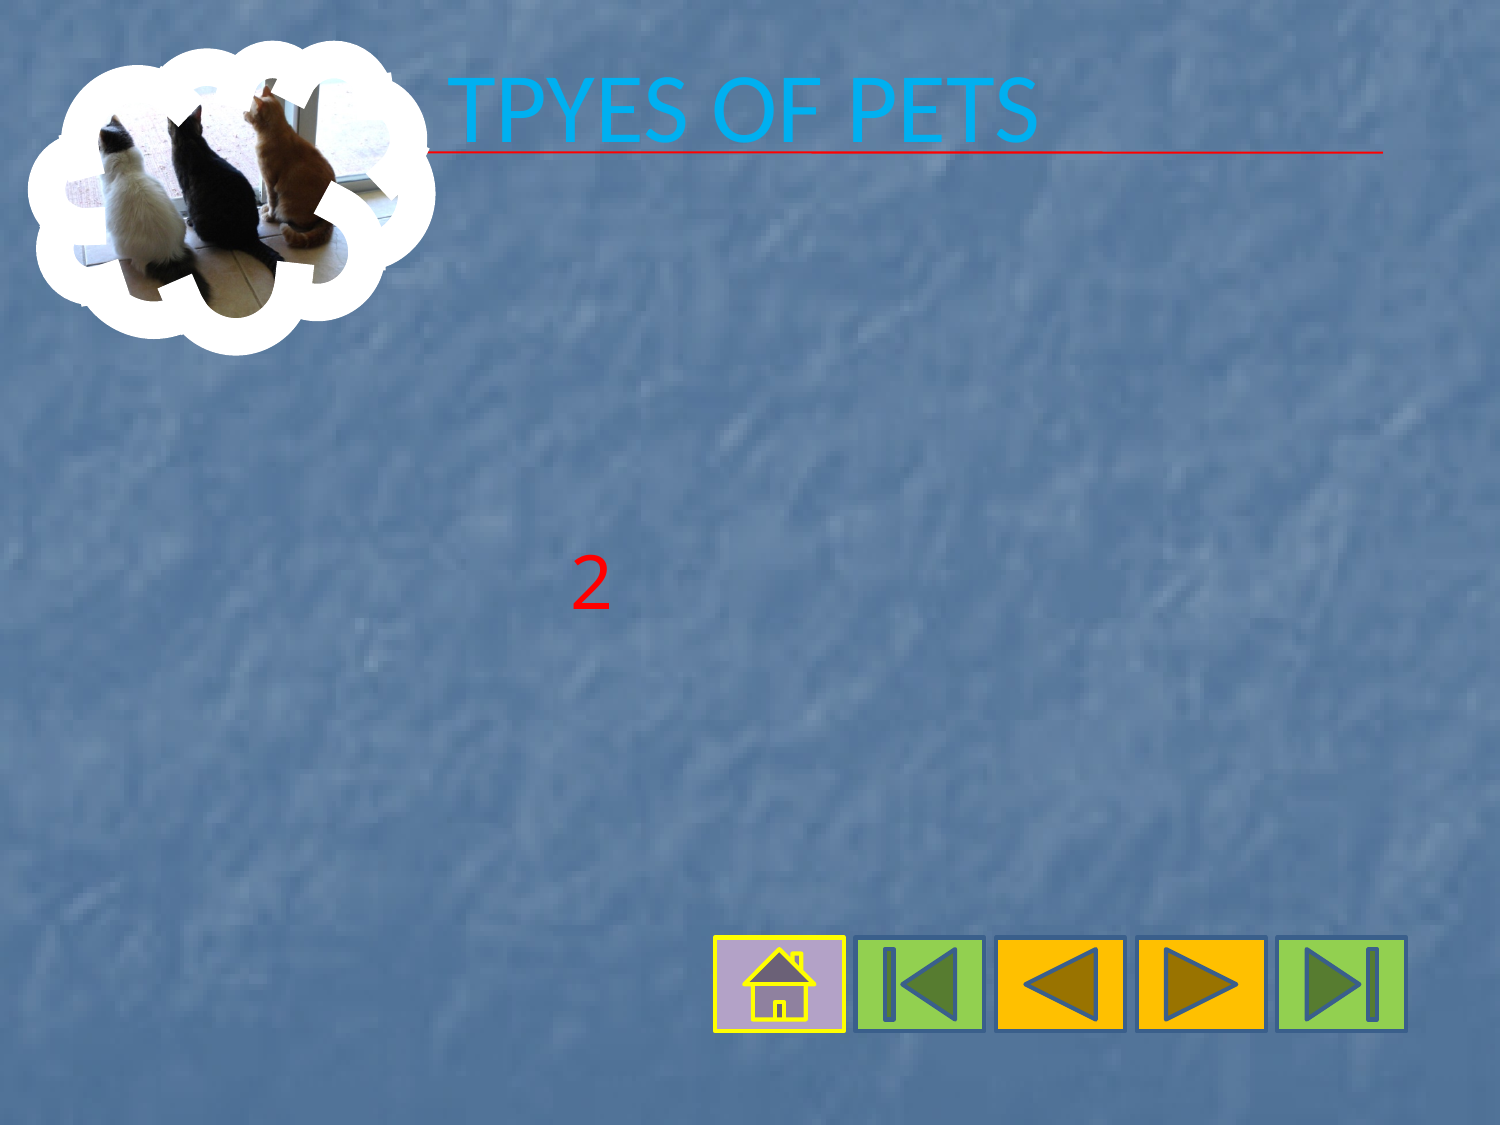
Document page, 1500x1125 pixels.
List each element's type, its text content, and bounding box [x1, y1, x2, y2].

picture [0, 0, 1500, 1125]
text_box 2 [538, 527, 645, 633]
